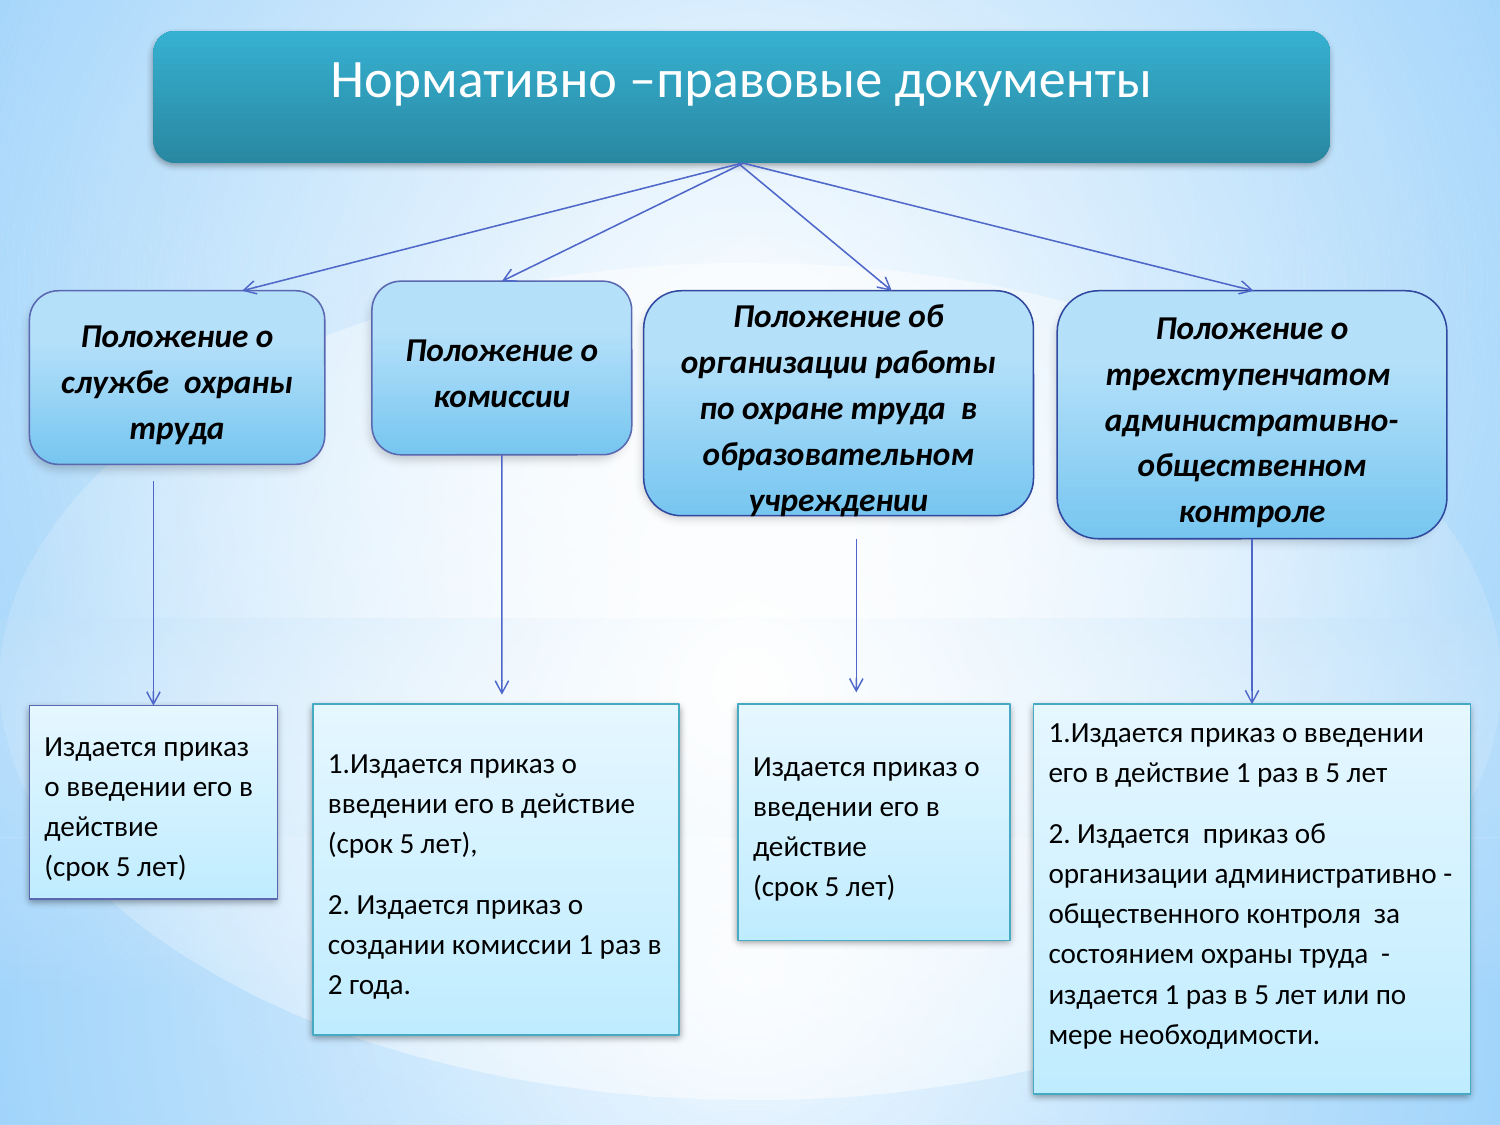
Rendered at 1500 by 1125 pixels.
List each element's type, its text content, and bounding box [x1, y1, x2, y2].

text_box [893, 162, 1254, 291]
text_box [241, 162, 730, 291]
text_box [501, 162, 744, 282]
text_box Положение о службе охраны труда [28, 289, 326, 466]
text_box Нормативно –правовые документы [153, 30, 1331, 164]
text_box Издается приказ о введении его в действие (срок 5 лет) [29, 705, 278, 899]
text_box Положение об организации работы по охране труда в образовательном учреждении [642, 299, 1035, 517]
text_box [737, 162, 892, 291]
text_box 1.Издается приказ о введении его в действие (срок 5 лет), 2. Издается приказ о создании комиссии 1 раз в 2 года. [312, 704, 680, 1035]
text_box 1.Издается приказ о введении его в действие 1 раз в 5 лет 2. Издается приказ об организации административно - общественного контроля за состоянием охраны труда - издается 1 раз в 5 лет или по мере необходимости. [1033, 704, 1471, 1094]
text_box Положение о комиссии [371, 299, 633, 456]
text_box Положение о трехступенчатом административно-общественном контроле [1056, 289, 1448, 540]
text_box Издается приказ о введении его в действие (срок 5 лет) [738, 704, 1010, 941]
